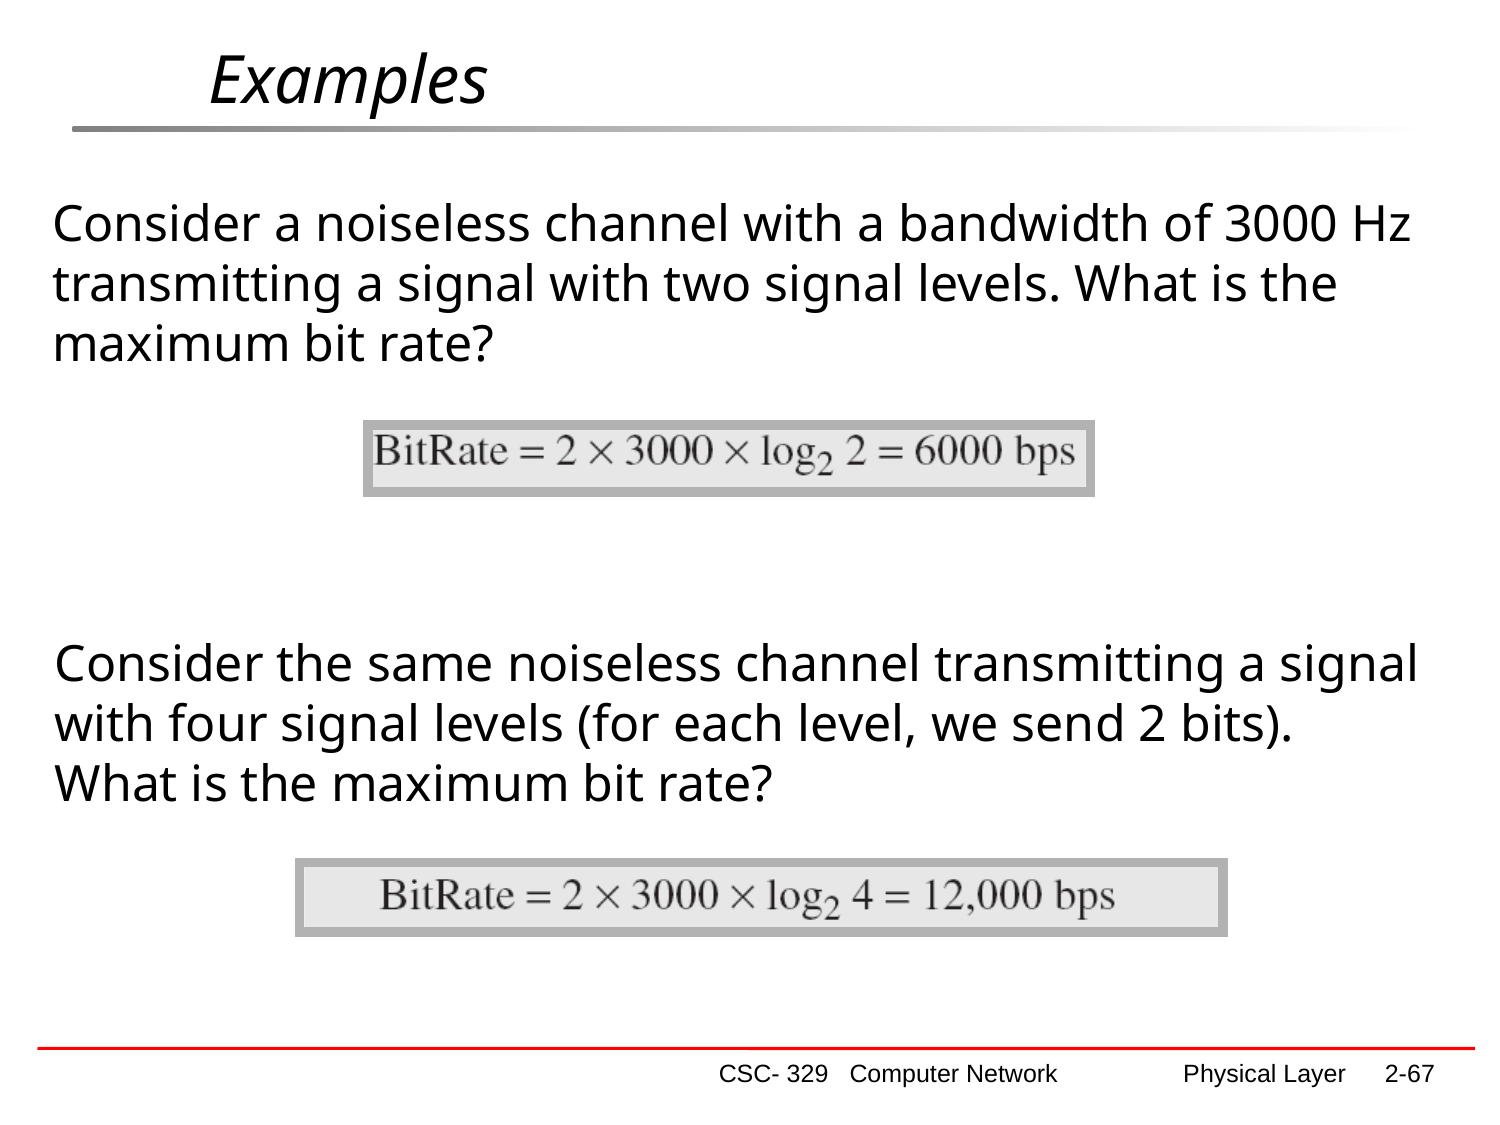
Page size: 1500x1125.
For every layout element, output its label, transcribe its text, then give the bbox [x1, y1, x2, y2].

text_box Consider a noiseless channel with a bandwidth of 3000 Hz transmitting a signal with two signal levels. What is the maximum bit rate? [37, 184, 1438, 380]
text_box Examples [193, 29, 505, 125]
text_box [72, 126, 1423, 132]
text_box Consider the same noiseless channel transmitting a signal with four signal levels (for each level, we send 2 bits). What is the maximum bit rate? [39, 623, 1440, 819]
picture [372, 429, 1086, 488]
slide_number 2-67 [1338, 1049, 1451, 1125]
text_box [24, 237, 1475, 863]
footer CSC- 329 Computer Network Physical Layer [640, 1049, 1338, 1125]
picture [304, 866, 1219, 928]
